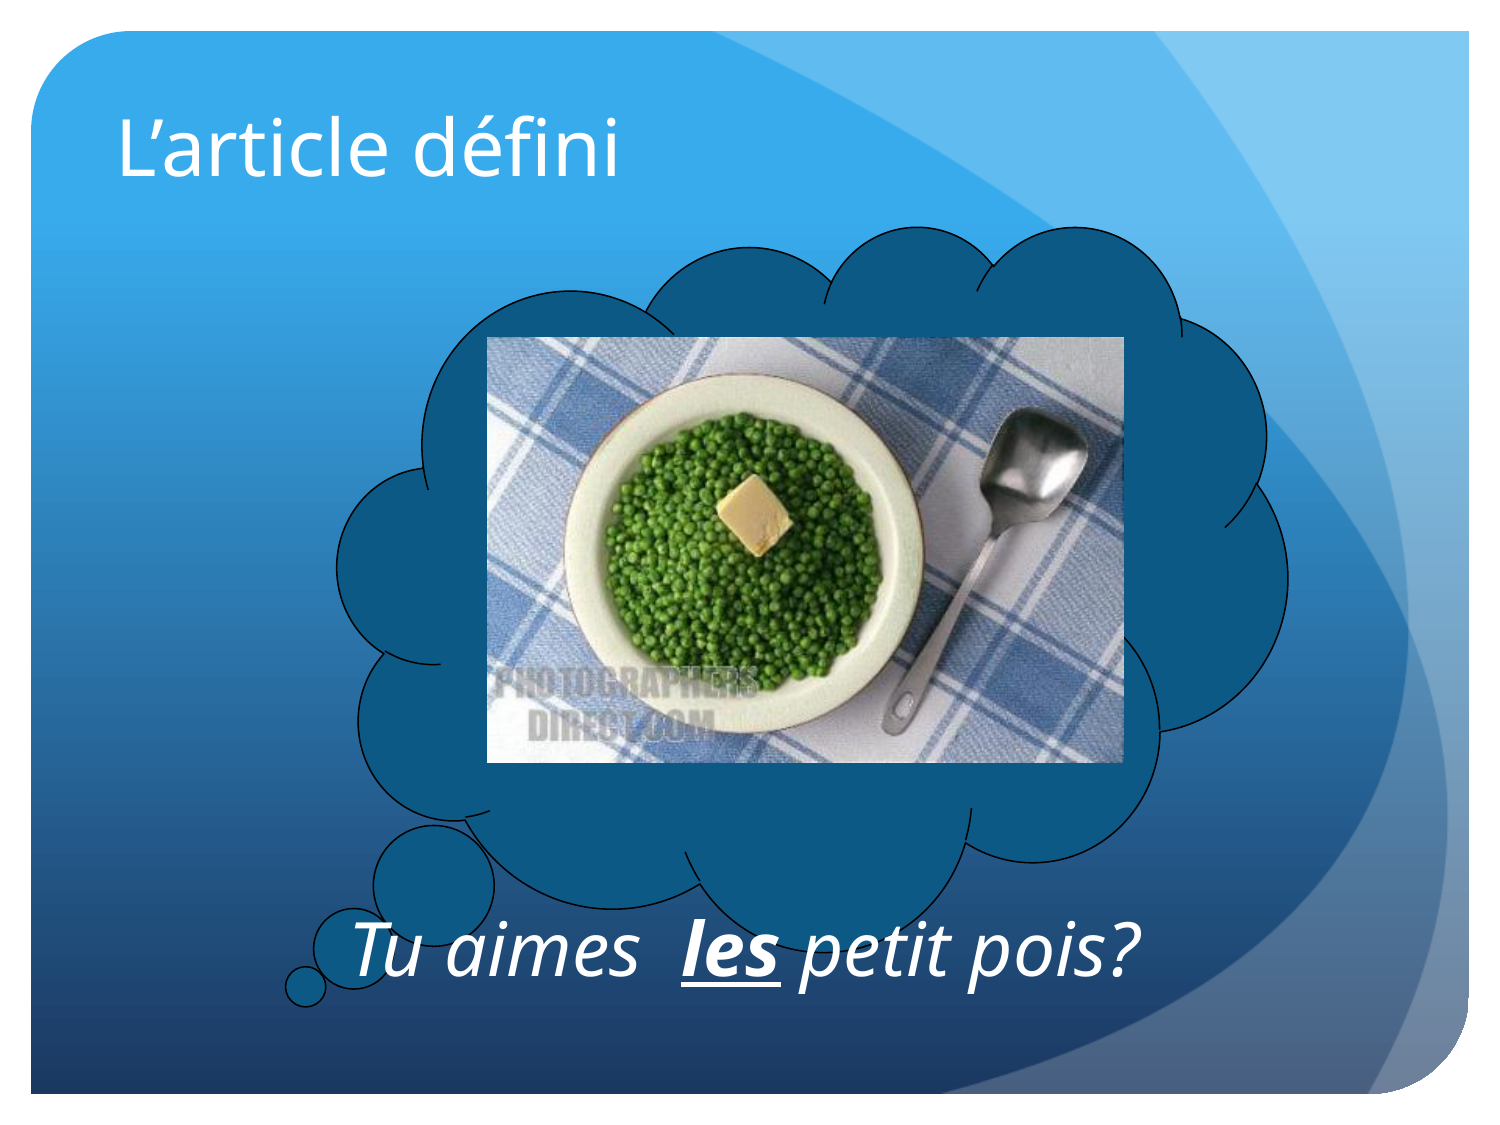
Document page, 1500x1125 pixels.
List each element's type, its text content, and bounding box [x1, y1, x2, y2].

text_box [336, 227, 1288, 893]
list Tu aimes les petit pois? [106, 893, 1382, 1007]
title L’article défini [100, 37, 1438, 200]
picture [24, 30, 1473, 1094]
